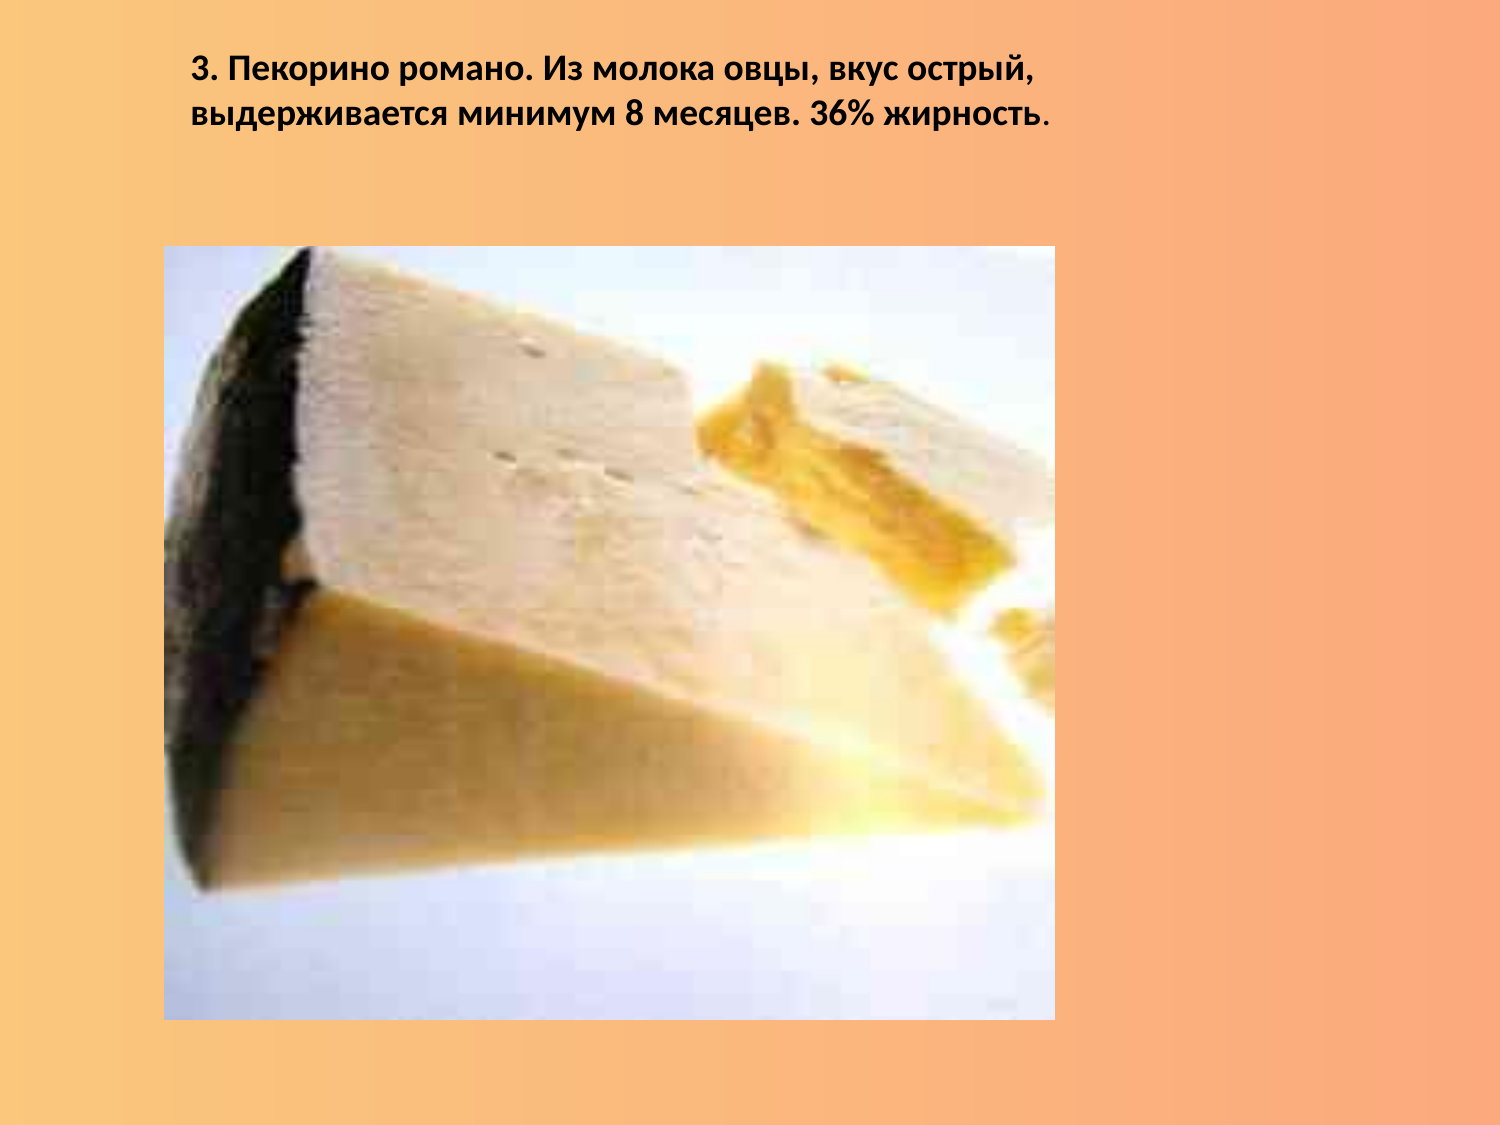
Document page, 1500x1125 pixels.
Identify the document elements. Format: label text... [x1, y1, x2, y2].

text_box 3. Пекорино романо. Из молока овцы, вкус острый, выдерживается минимум 8 месяцев. 36% жирность. [175, 35, 1125, 140]
picture [163, 245, 1055, 1020]
